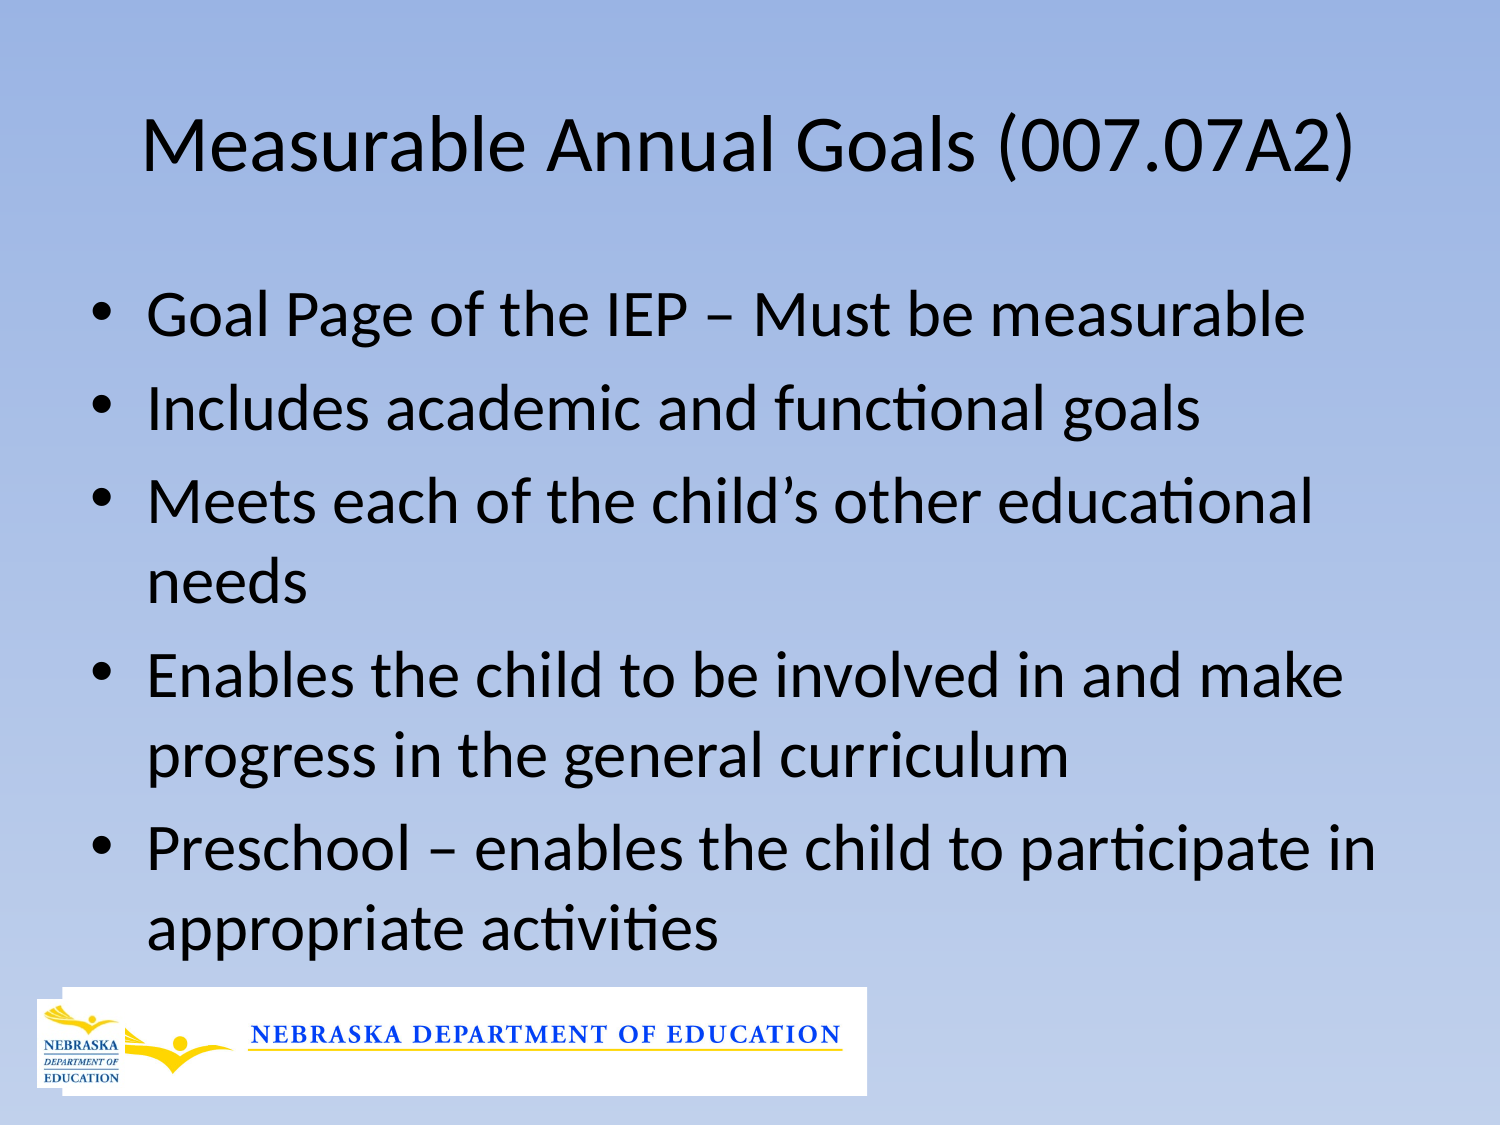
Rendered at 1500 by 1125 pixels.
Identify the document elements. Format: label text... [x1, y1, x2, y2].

title Measurable Annual Goals (007.07A2) [75, 45, 1425, 233]
picture [37, 987, 868, 1096]
list Goal Page of the IEP – Must be measurable Includes academic and functional goals Meets each of the child’s other educational needs Enables the child to be involved in and make progress in the general curriculum Preschool – enables the child to participate in appropriate activities [75, 262, 1425, 1005]
